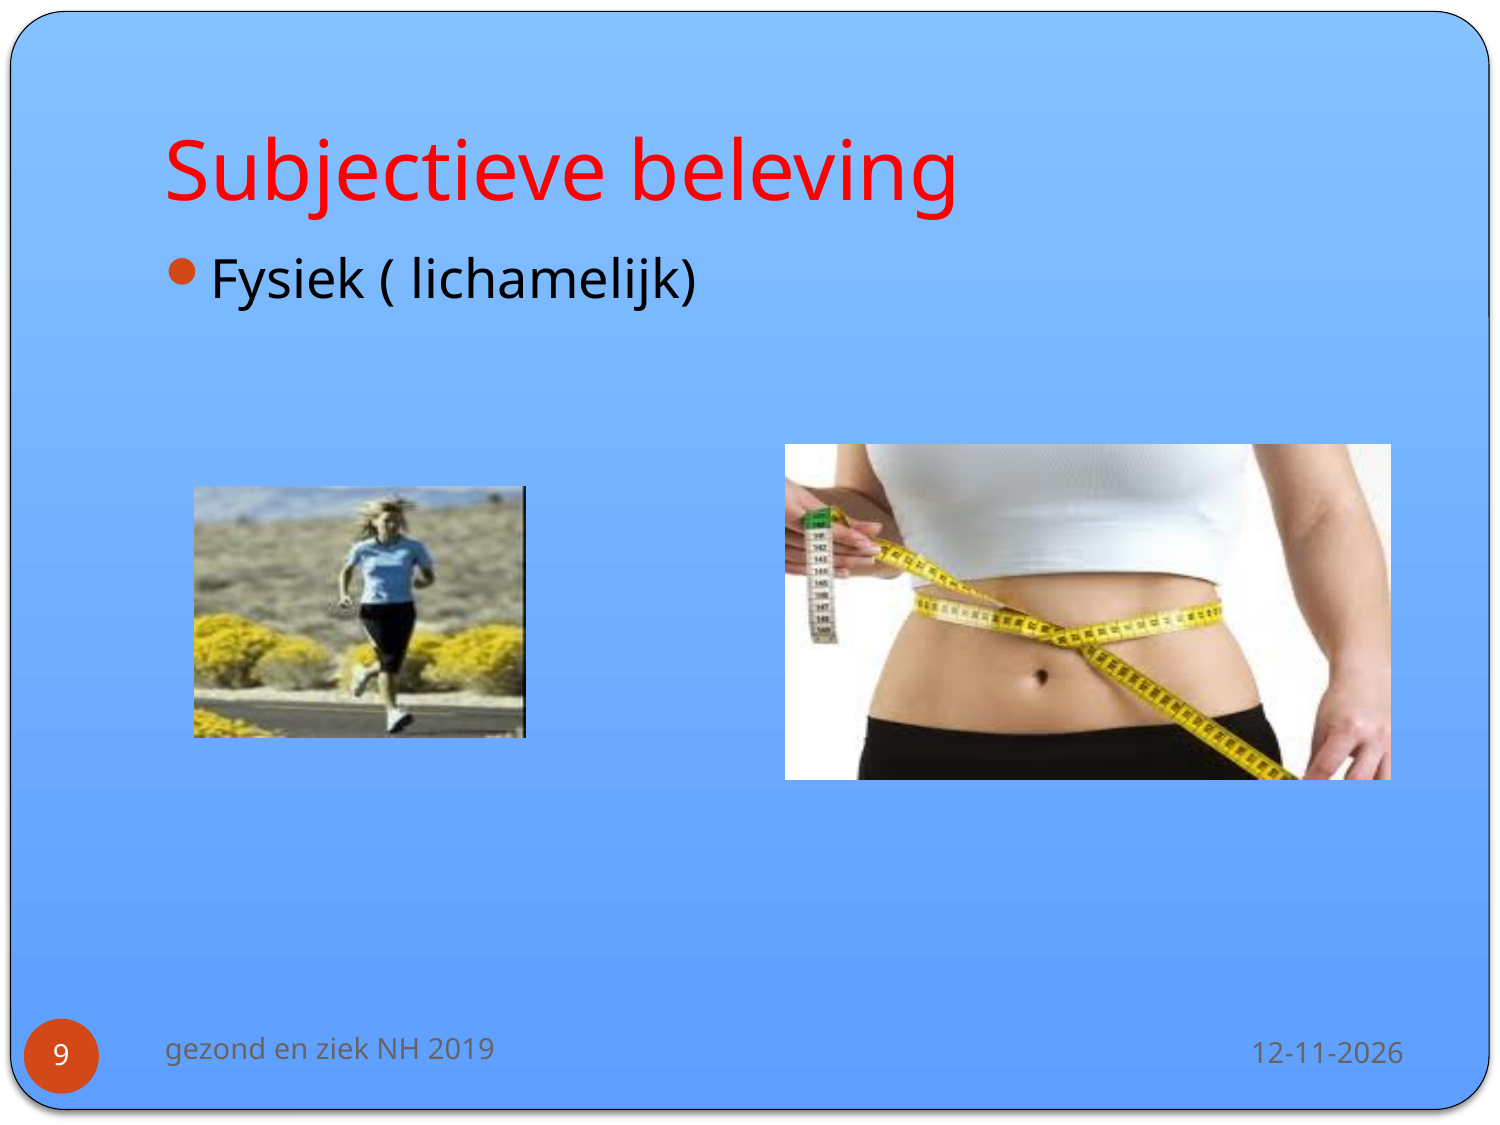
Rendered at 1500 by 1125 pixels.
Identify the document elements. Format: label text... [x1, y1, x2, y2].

picture [194, 485, 526, 738]
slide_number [1012, 1015, 1419, 1094]
picture [785, 444, 1392, 780]
footer gezond en ziek NH 2019 [150, 1012, 800, 1088]
slide_number 9 [23, 1018, 99, 1094]
title Subjectieve beleving [150, 45, 1425, 233]
list Fysiek ( lichamelijk) [150, 237, 1425, 988]
